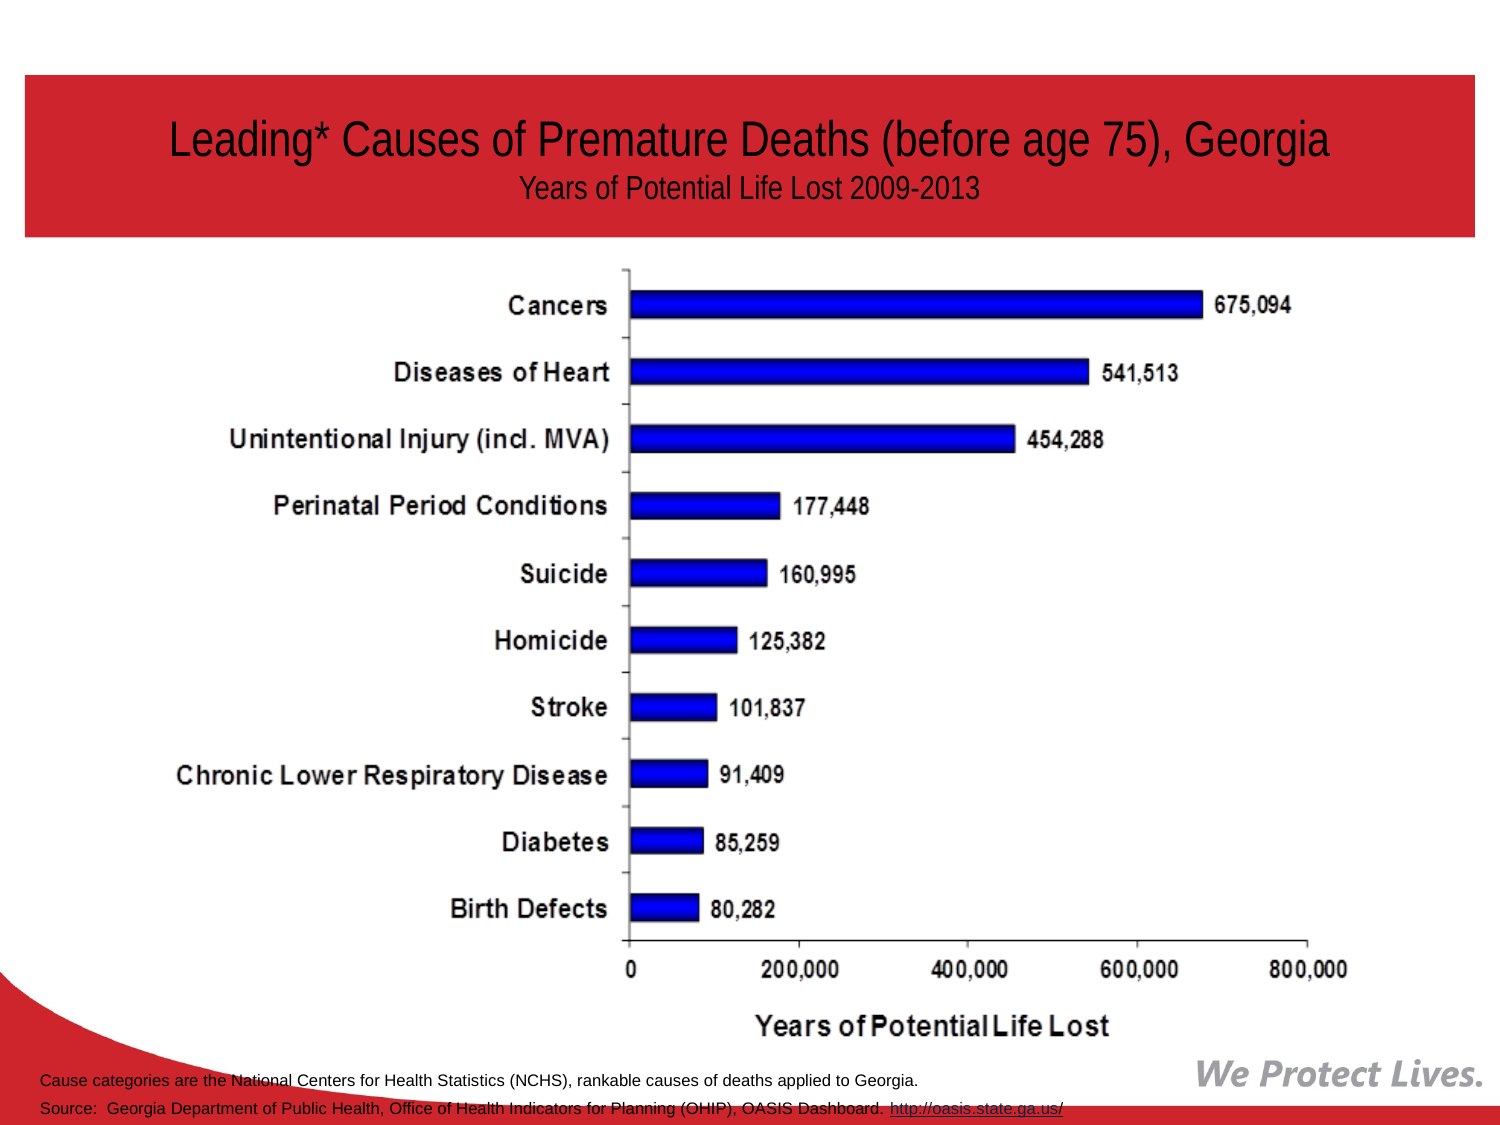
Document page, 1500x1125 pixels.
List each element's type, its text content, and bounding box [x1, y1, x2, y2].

title Leading* Causes of Premature Deaths (before age 75), Georgia Years of Potential Life Lost 2009-2013 [24, 75, 1475, 238]
text_box Cause categories are the National Centers for Health Statistics (NCHS), rankable causes of deaths applied to Georgia. Source: Georgia Department of Public Health, Office of Health Indicators for Planning (OHIP), OASIS Dashboard. http://oasis.state.ga.us/ [24, 1062, 1188, 1125]
picture [0, 0, 1500, 1125]
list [132, 262, 1368, 1076]
